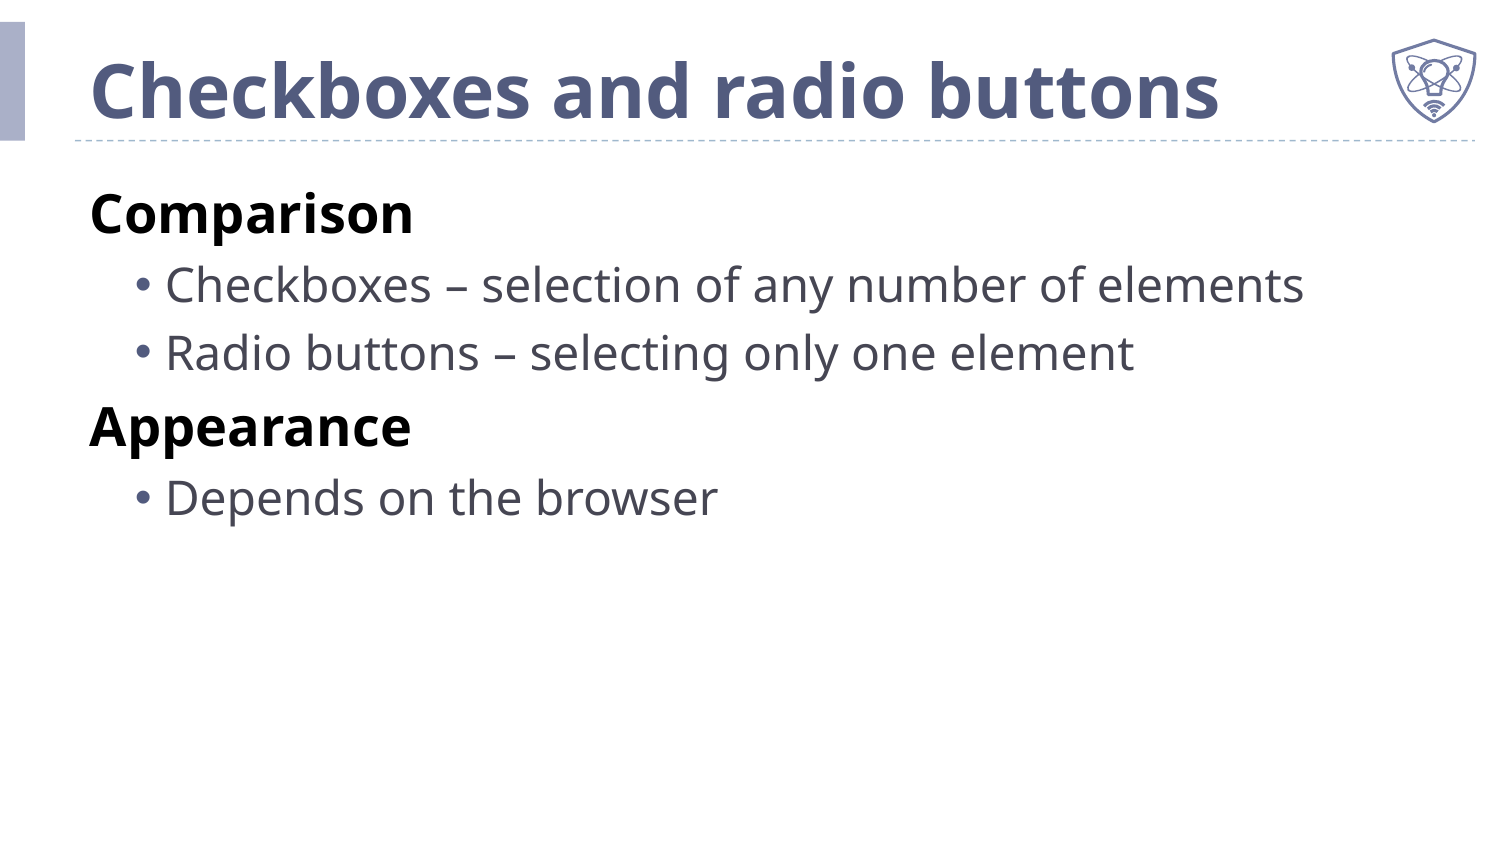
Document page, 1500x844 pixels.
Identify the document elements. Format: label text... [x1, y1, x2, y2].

title Checkboxes and radio buttons [75, 18, 1475, 141]
list Comparison Checkboxes – selection of any number of elements Radio buttons – selecting only one element Appearance Depends on the browser [75, 171, 1475, 835]
